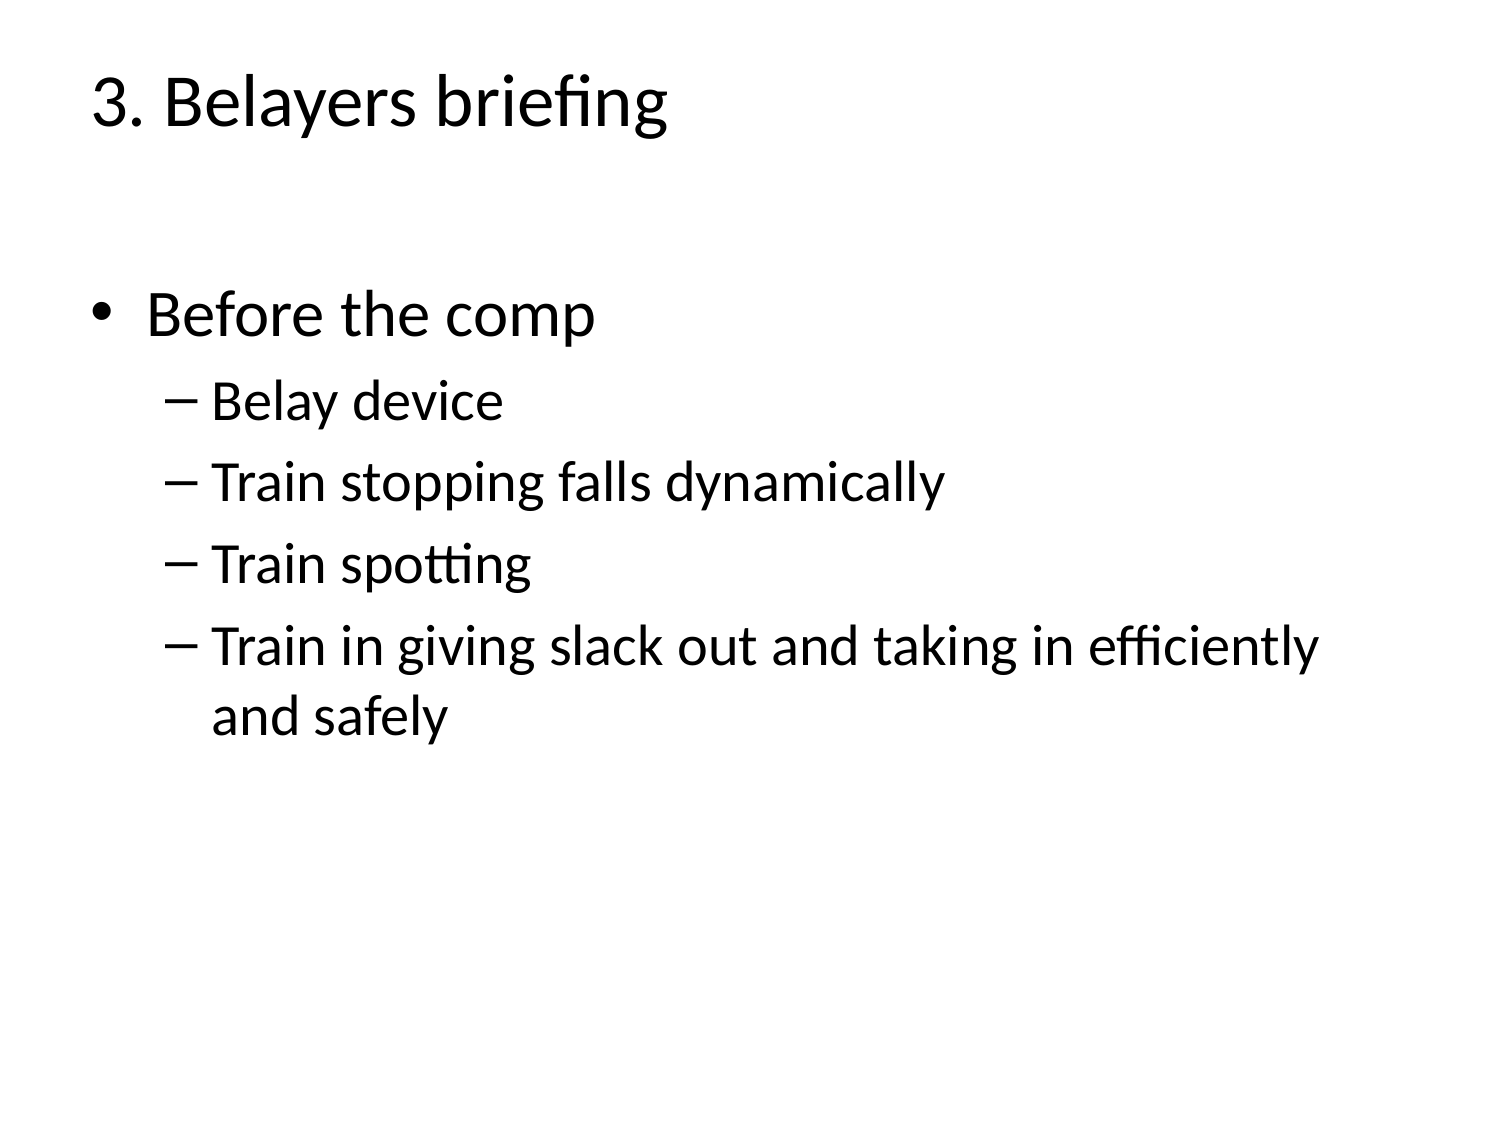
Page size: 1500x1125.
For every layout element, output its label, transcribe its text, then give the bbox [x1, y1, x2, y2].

title 3. Belayers briefing [75, 2, 1425, 191]
list Before the comp Belay device Train stopping falls dynamically Train spotting Train in giving slack out and taking in efficiently and safely [75, 262, 1425, 1005]
